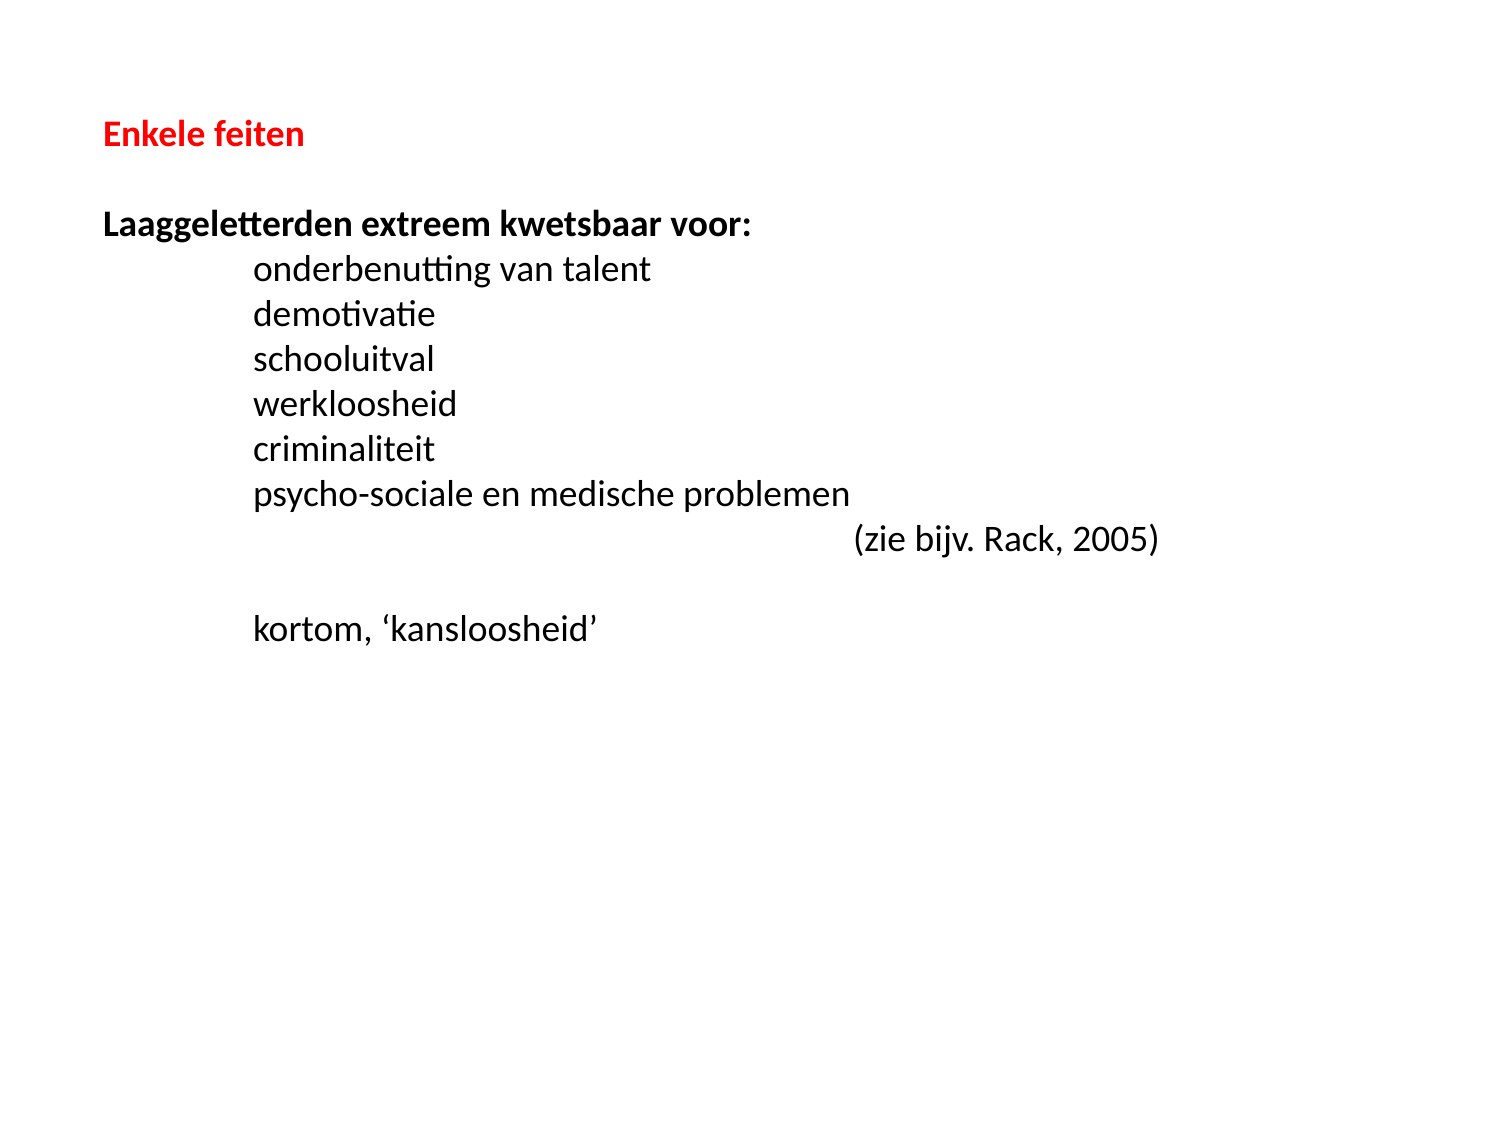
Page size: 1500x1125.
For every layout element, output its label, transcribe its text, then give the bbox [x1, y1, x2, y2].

text_box Enkele feiten Laaggeletterden extreem kwetsbaar voor: onderbenutting van talent demotivatie schooluitval werkloosheid criminaliteit psycho-sociale en medische problemen (zie bijv. Rack, 2005) kortom, ‘kansloosheid’ [88, 101, 1317, 702]
